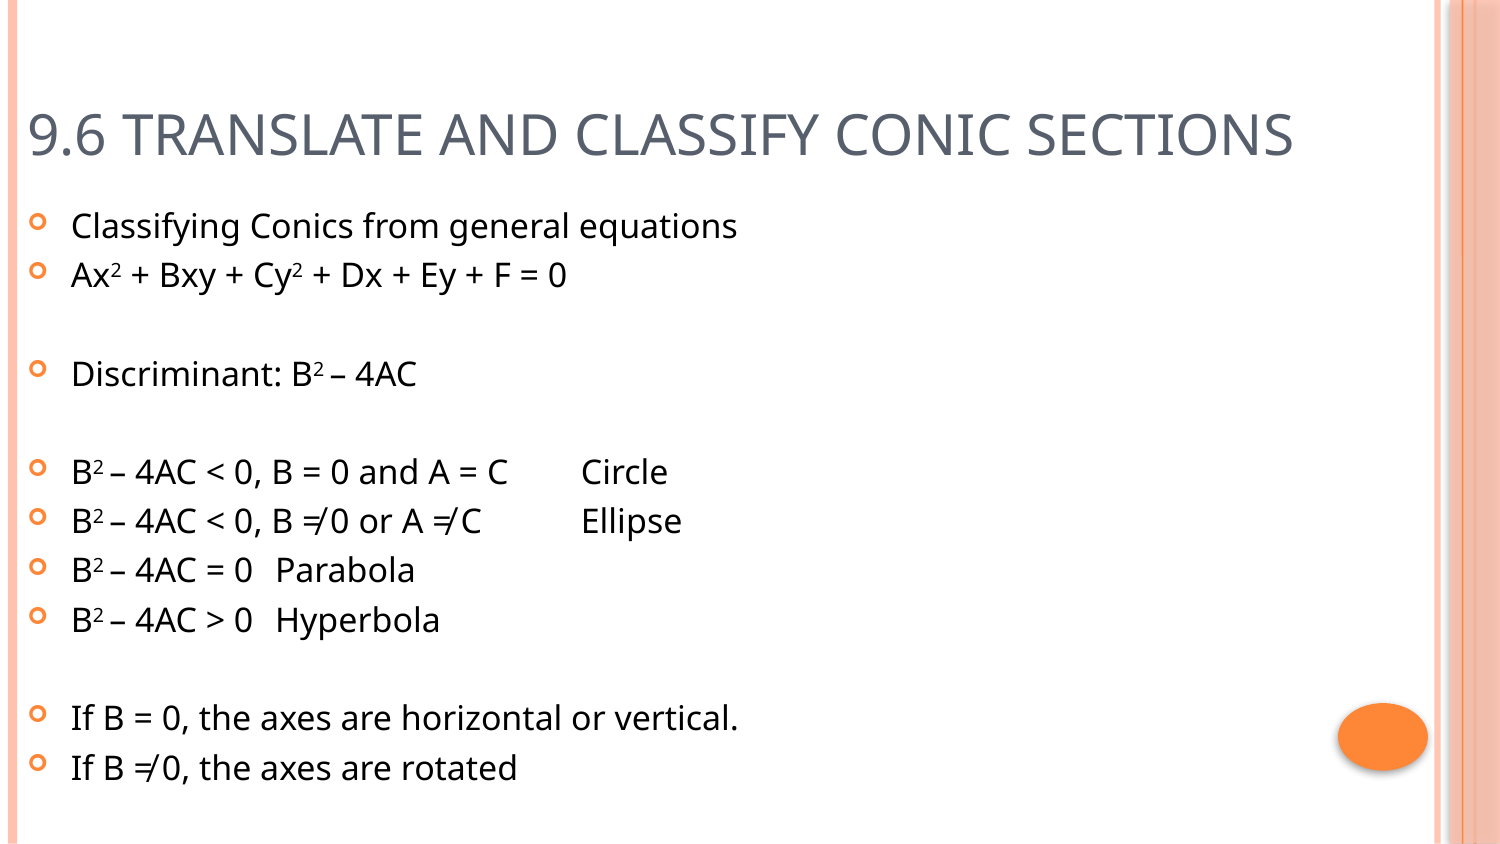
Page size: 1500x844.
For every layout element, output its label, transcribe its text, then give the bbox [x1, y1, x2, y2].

title 9.6 Translate and Classify Conic Sections [12, 33, 1375, 175]
list Classifying Conics from general equations Ax2 + Bxy + Cy2 + Dx + Ey + F = 0 Discriminant: B2 – 4AC B2 – 4AC < 0, B = 0 and A = C Circle B2 – 4AC < 0, B ≠ 0 or A ≠ C Ellipse B2 – 4AC = 0 Parabola B2 – 4AC > 0 Hyperbola If B = 0, the axes are horizontal or vertical. If B ≠ 0, the axes are rotated [12, 196, 1375, 797]
